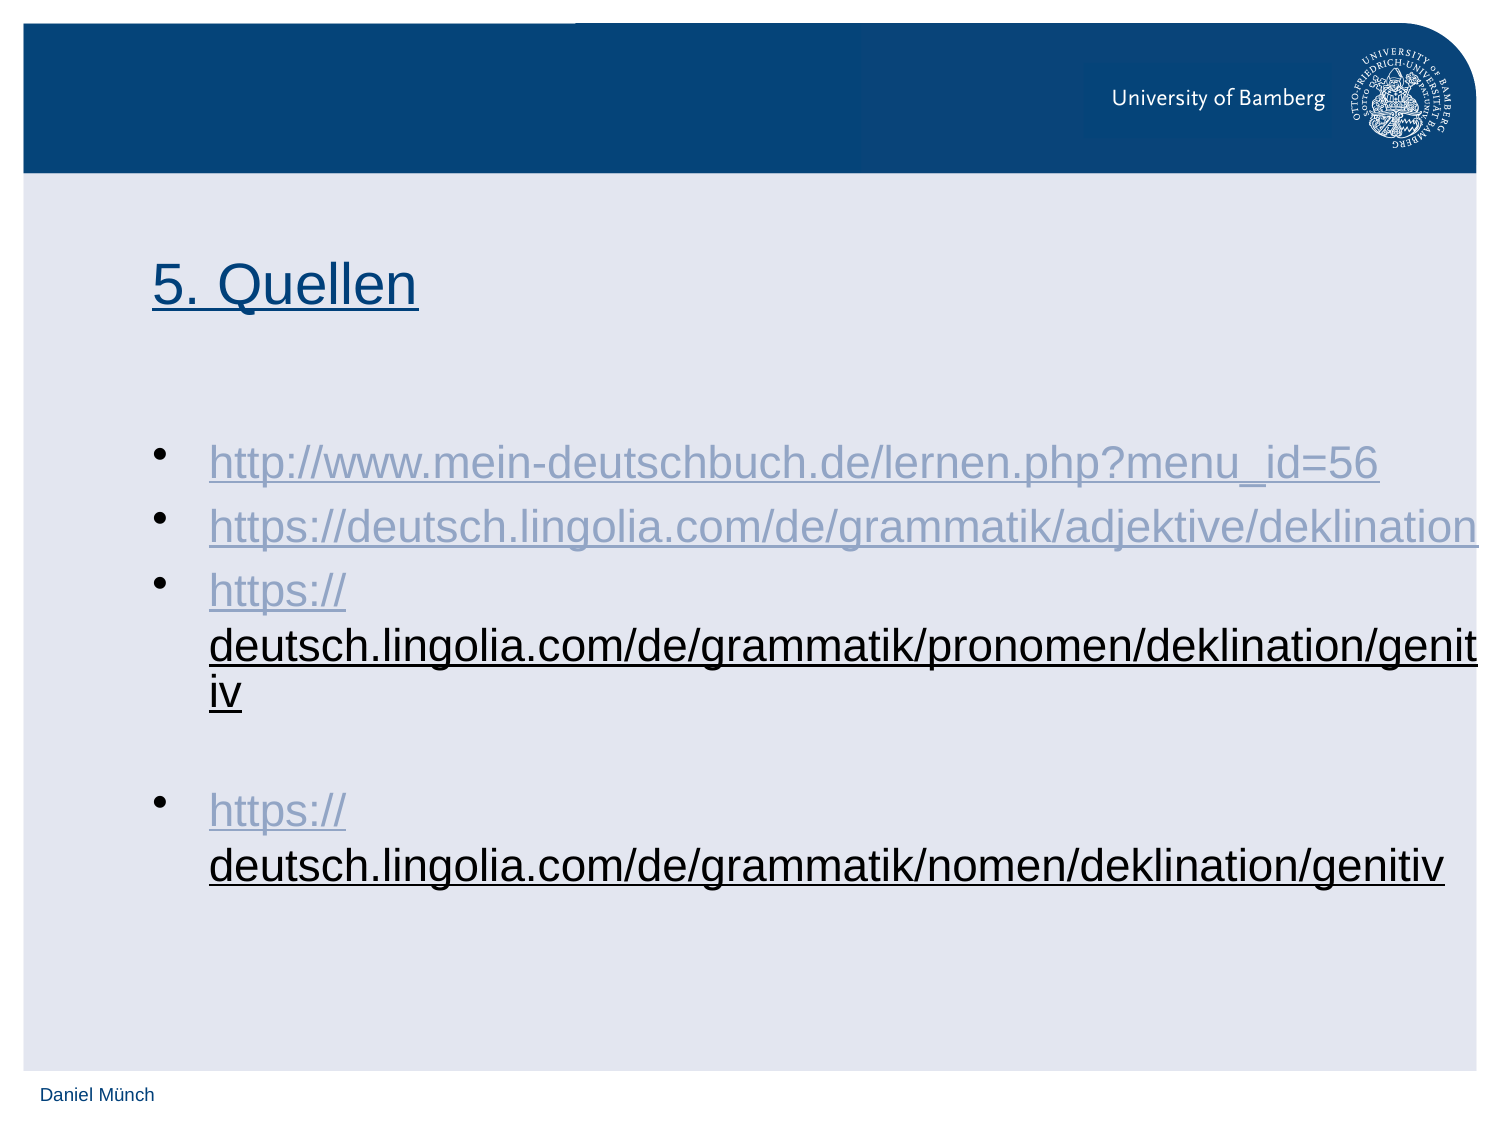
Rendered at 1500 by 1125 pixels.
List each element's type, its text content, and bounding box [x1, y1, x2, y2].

title 5. Quellen [137, 187, 1363, 375]
list http://www.mein-deutschbuch.de/lernen.php?menu_id=56 https://deutsch.lingolia.com/de/grammatik/adjektive/deklination https://deutsch.lingolia.com/de/grammatik/pronomen/deklination/genitiv https://deutsch.lingolia.com/de/grammatik/nomen/deklination/genitiv [137, 425, 1500, 1008]
picture [0, 0, 1500, 1125]
